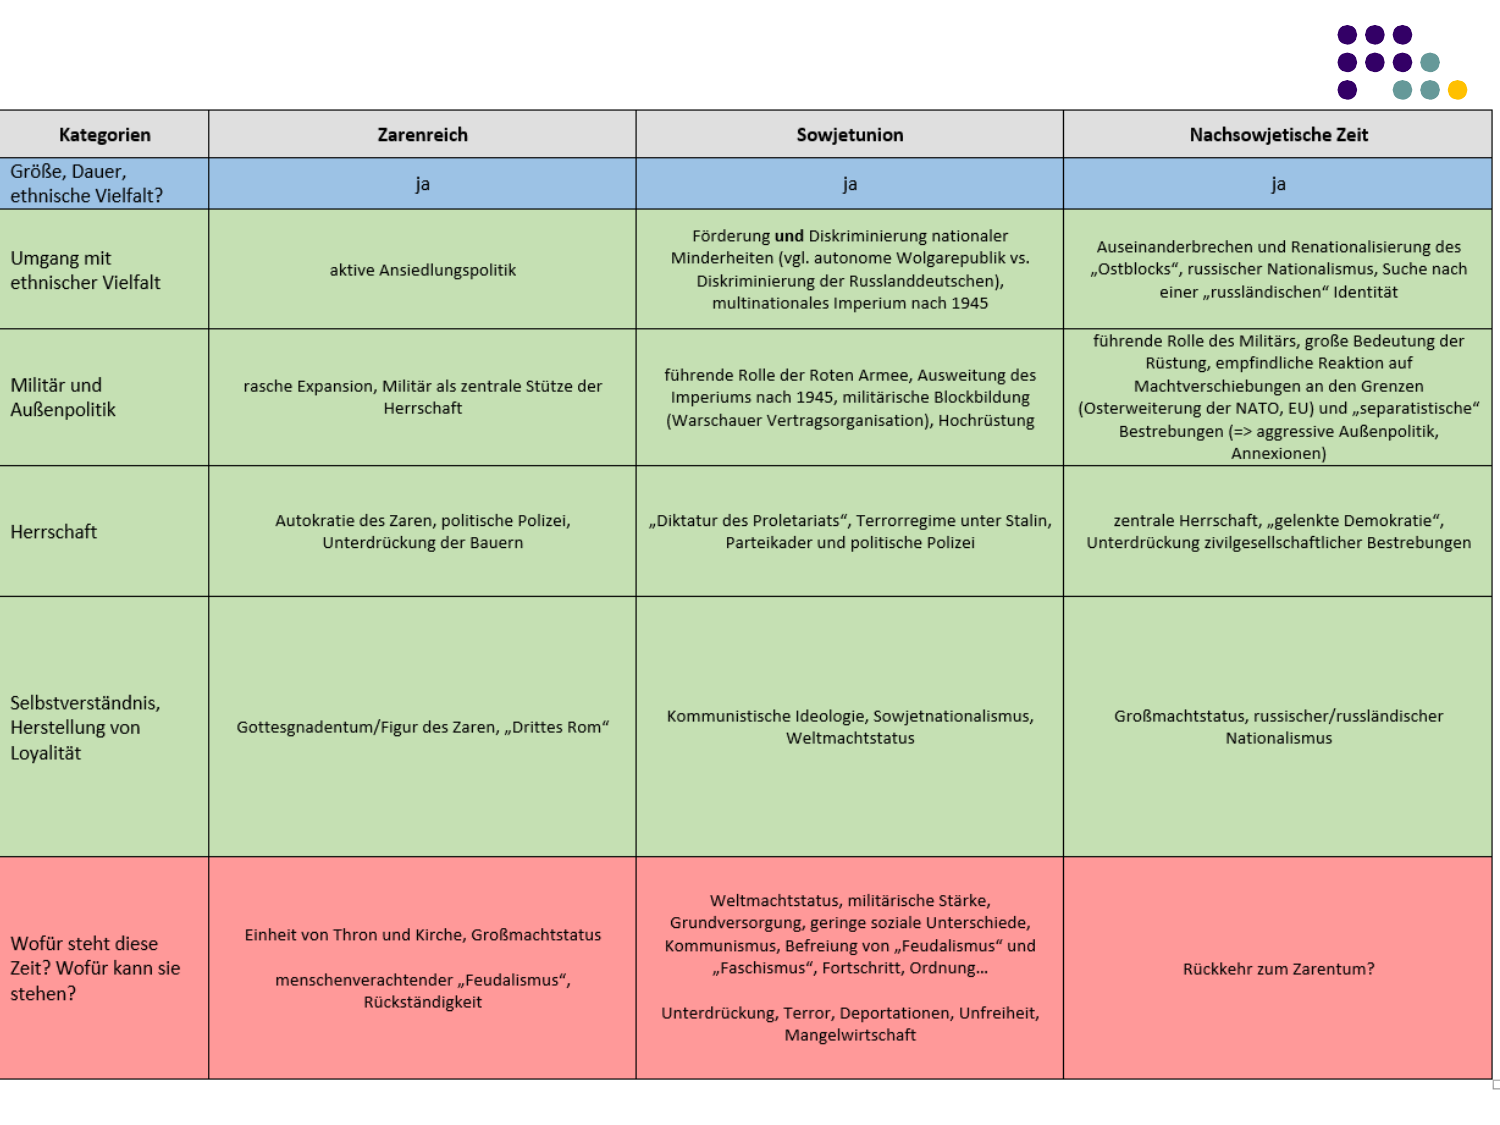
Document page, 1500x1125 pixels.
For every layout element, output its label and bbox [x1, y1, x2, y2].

picture [0, 101, 1500, 1092]
